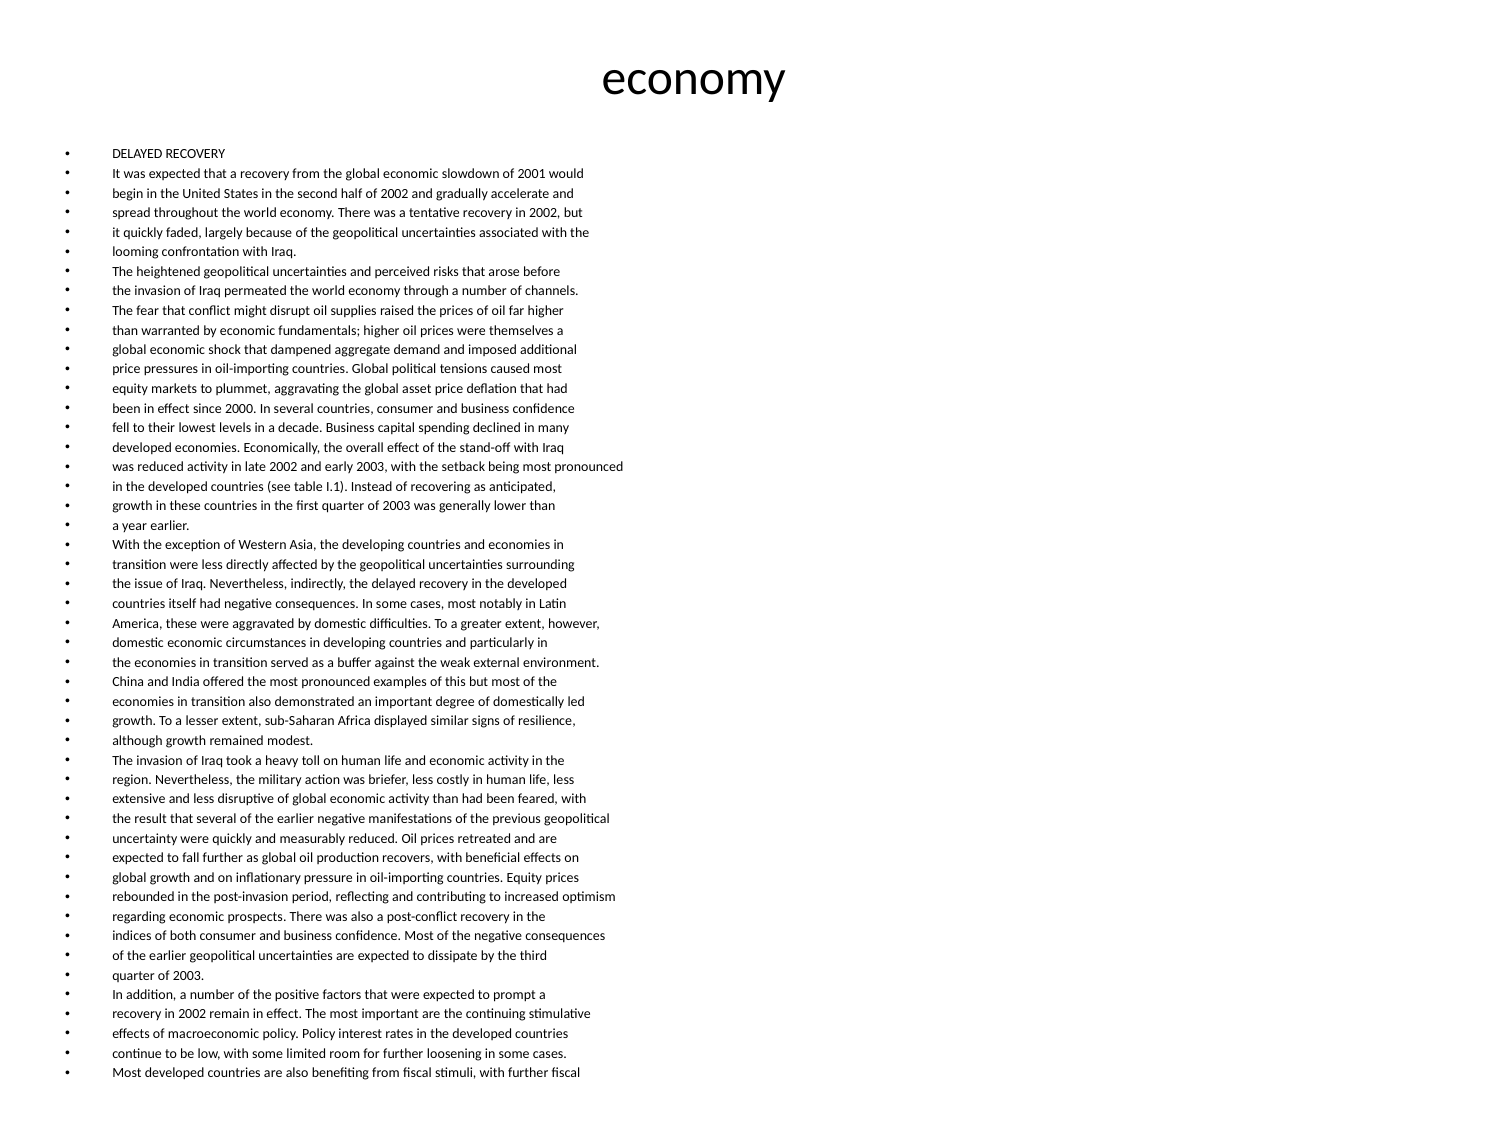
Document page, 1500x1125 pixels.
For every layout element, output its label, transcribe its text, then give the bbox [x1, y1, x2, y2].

list DELAYED RECOVERY It was expected that a recovery from the global economic slowdown of 2001 would begin in the United States in the second half of 2002 and gradually accelerate and spread throughout the world economy. There was a tentative recovery in 2002, but it quickly faded, largely because of the geopolitical uncertainties associated with the looming confrontation with Iraq. The heightened geopolitical uncertainties and perceived risks that arose before the invasion of Iraq permeated the world economy through a number of channels. The fear that conflict might disrupt oil supplies raised the prices of oil far higher than warranted by economic fundamentals; higher oil prices were themselves a global economic shock that dampened aggregate demand and imposed additional price pressures in oil-importing countries. Global political tensions caused most equity markets to plummet, aggravating the global asset price deflation that had been in effect since 2000. In several countries, consumer and business confidence fell to their lowest levels in a decade. Business capital spending declined in many developed economies. Economically, the overall effect of the stand-off with Iraq was reduced activity in late 2002 and early 2003, with the setback being most pronounced in the developed countries (see table I.1). Instead of recovering as anticipated, growth in these countries in the first quarter of 2003 was generally lower than a year earlier. With the exception of Western Asia, the developing countries and economies in transition were less directly affected by the geopolitical uncertainties surrounding the issue of Iraq. Nevertheless, indirectly, the delayed recovery in the developed countries itself had negative consequences. In some cases, most notably in Latin America, these were aggravated by domestic difficulties. To a greater extent, however, domestic economic circumstances in developing countries and particularly in the economies in transition served as a buffer against the weak external environment. China and India offered the most pronounced examples of this but most of the economies in transition also demonstrated an important degree of domestically led growth. To a lesser extent, sub-Saharan Africa displayed similar signs of resilience, although growth remained modest. The invasion of Iraq took a heavy toll on human life and economic activity in the region. Nevertheless, the military action was briefer, less costly in human life, less extensive and less disruptive of global economic activity than had been feared, with the result that several of the earlier negative manifestations of the previous geopolitical uncertainty were quickly and measurably reduced. Oil prices retreated and are expected to fall further as global oil production recovers, with beneficial effects on global growth and on inflationary pressure in oil-importing countries. Equity prices rebounded in the post-invasion period, reflecting and contributing to increased optimism regarding economic prospects. There was also a post-conflict recovery in the indices of both consumer and business confidence. Most of the negative consequences of the earlier geopolitical uncertainties are expected to dissipate by the third quarter of 2003. In addition, a number of the positive factors that were expected to prompt a recovery in 2002 remain in effect. The most important are the continuing stimulative effects of macroeconomic policy. Policy interest rates in the developed countries continue to be low, with some limited room for further loosening in some cases. Most developed countries are also benefiting from fiscal stimuli, with further fiscal [50, 137, 1413, 1125]
title economy [187, 37, 1200, 113]
